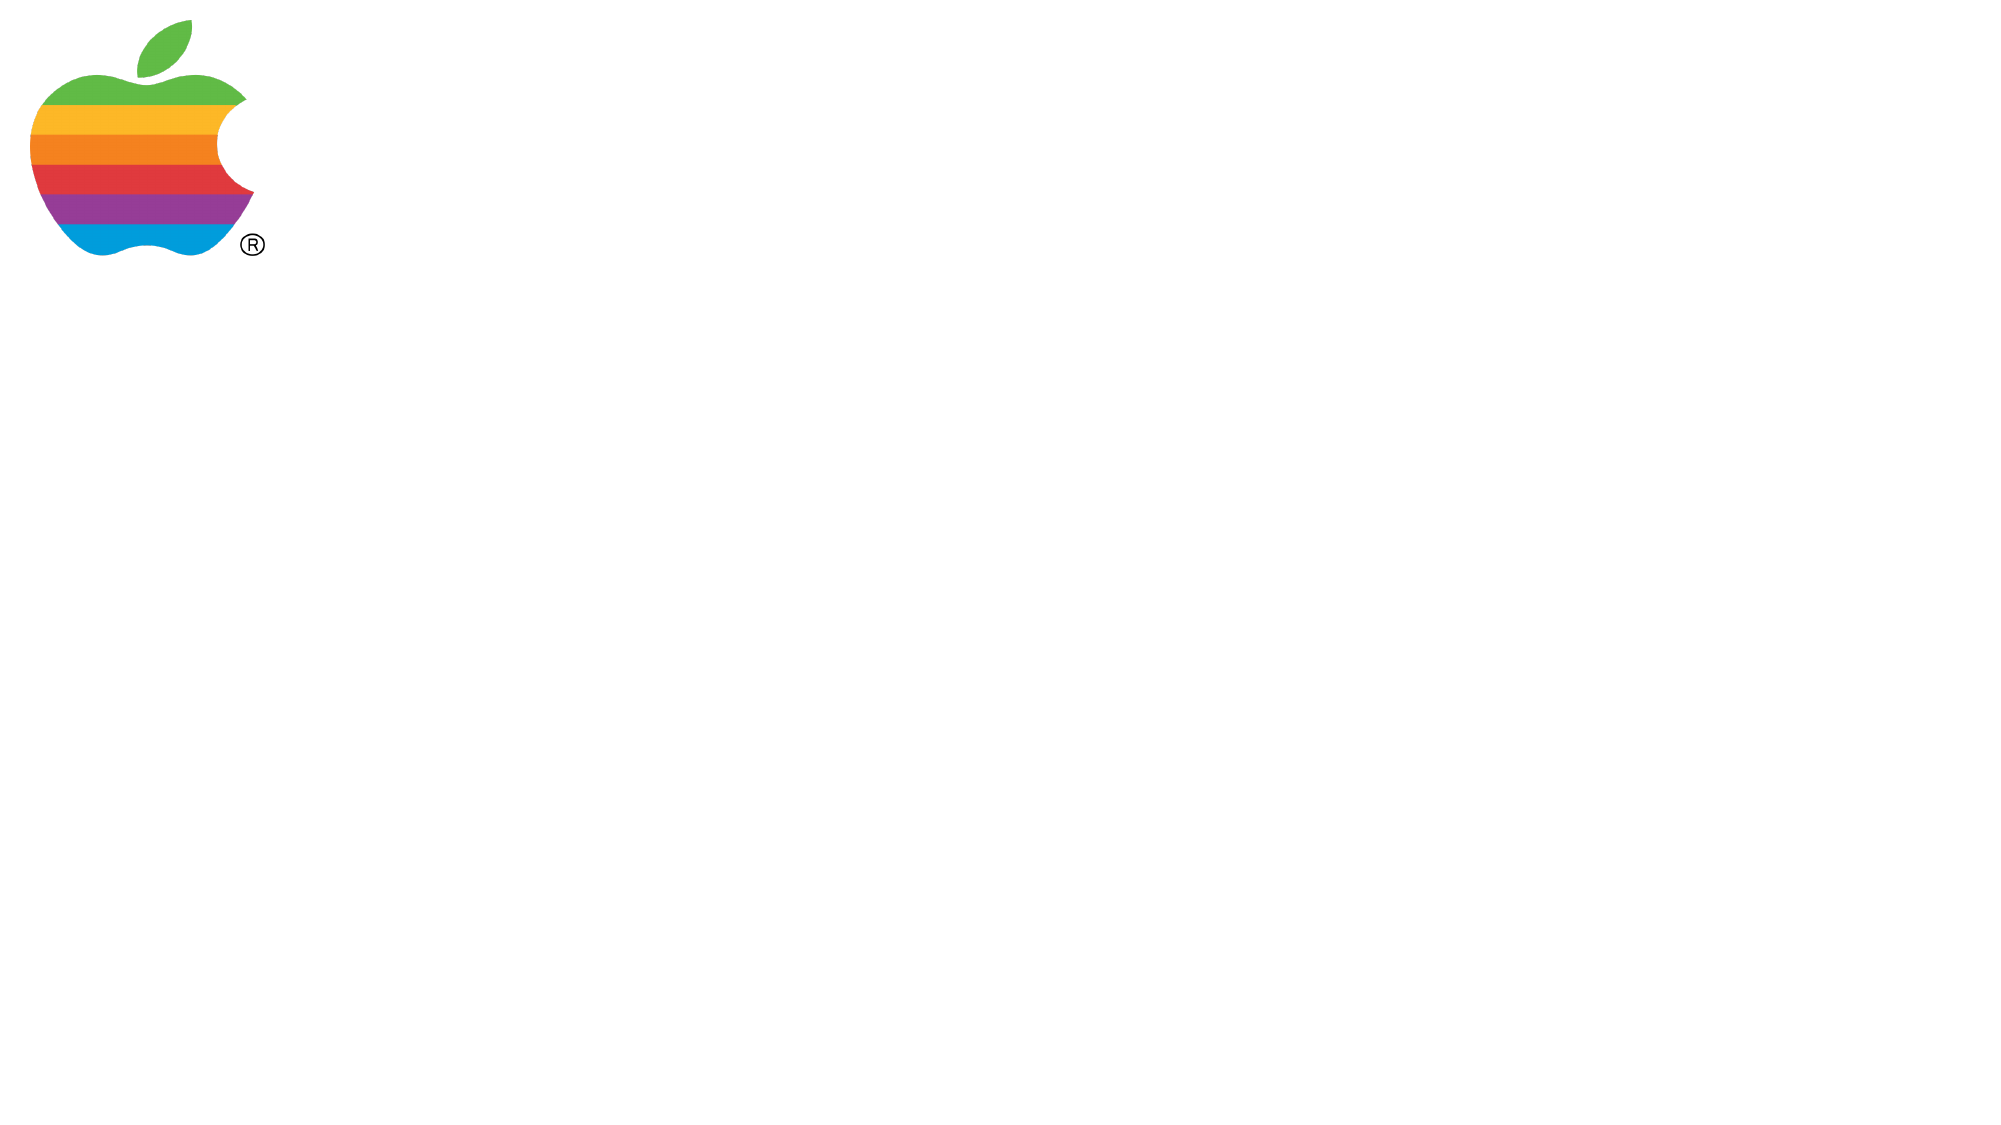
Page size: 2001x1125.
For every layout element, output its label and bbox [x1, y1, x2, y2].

picture [109, 246, 184, 256]
picture [29, 20, 265, 256]
